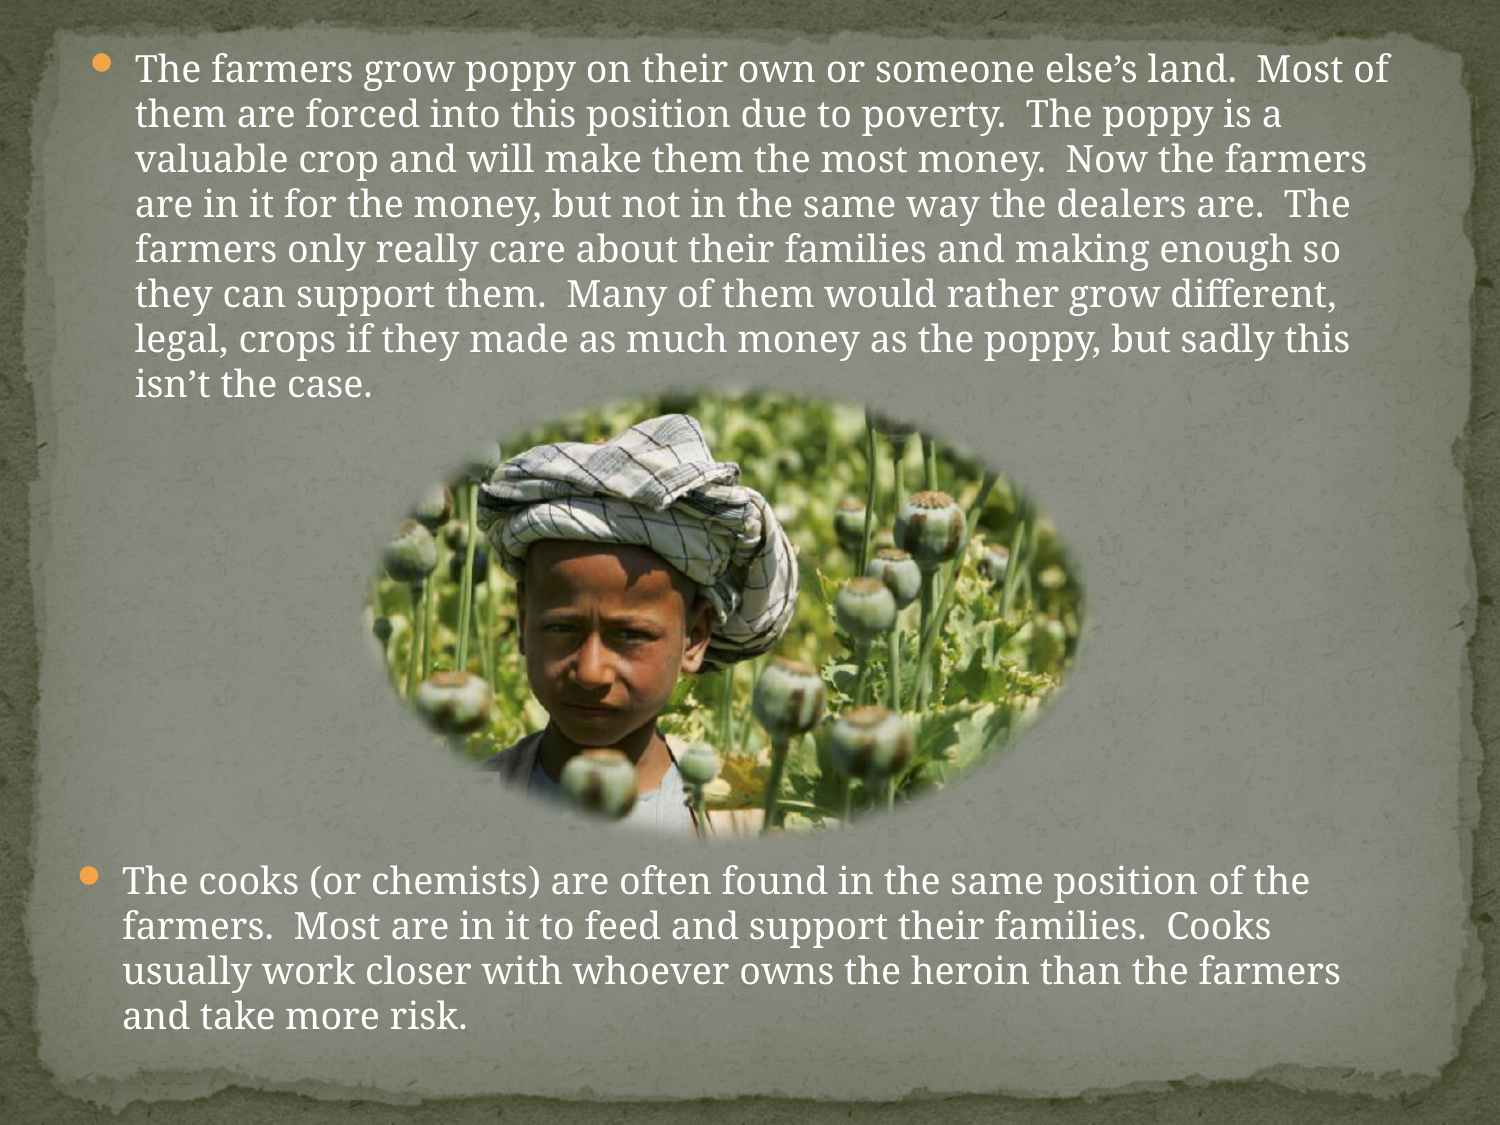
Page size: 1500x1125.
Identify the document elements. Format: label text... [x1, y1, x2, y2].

text_box The cooks (or chemists) are often found in the same position of the farmers. Most are in it to feed and support their families. Cooks usually work closer with whoever owns the heroin than the farmers and take more risk. [62, 849, 1413, 1050]
picture [351, 376, 1104, 851]
list The farmers grow poppy on their own or someone else’s land. Most of them are forced into this position due to poverty. The poppy is a valuable crop and will make them the most money. Now the farmers are in it for the money, but not in the same way the dealers are. The farmers only really care about their families and making enough so they can support them. Many of them would rather grow different, legal, crops if they made as much money as the poppy, but sadly this isn’t the case. [75, 37, 1425, 788]
